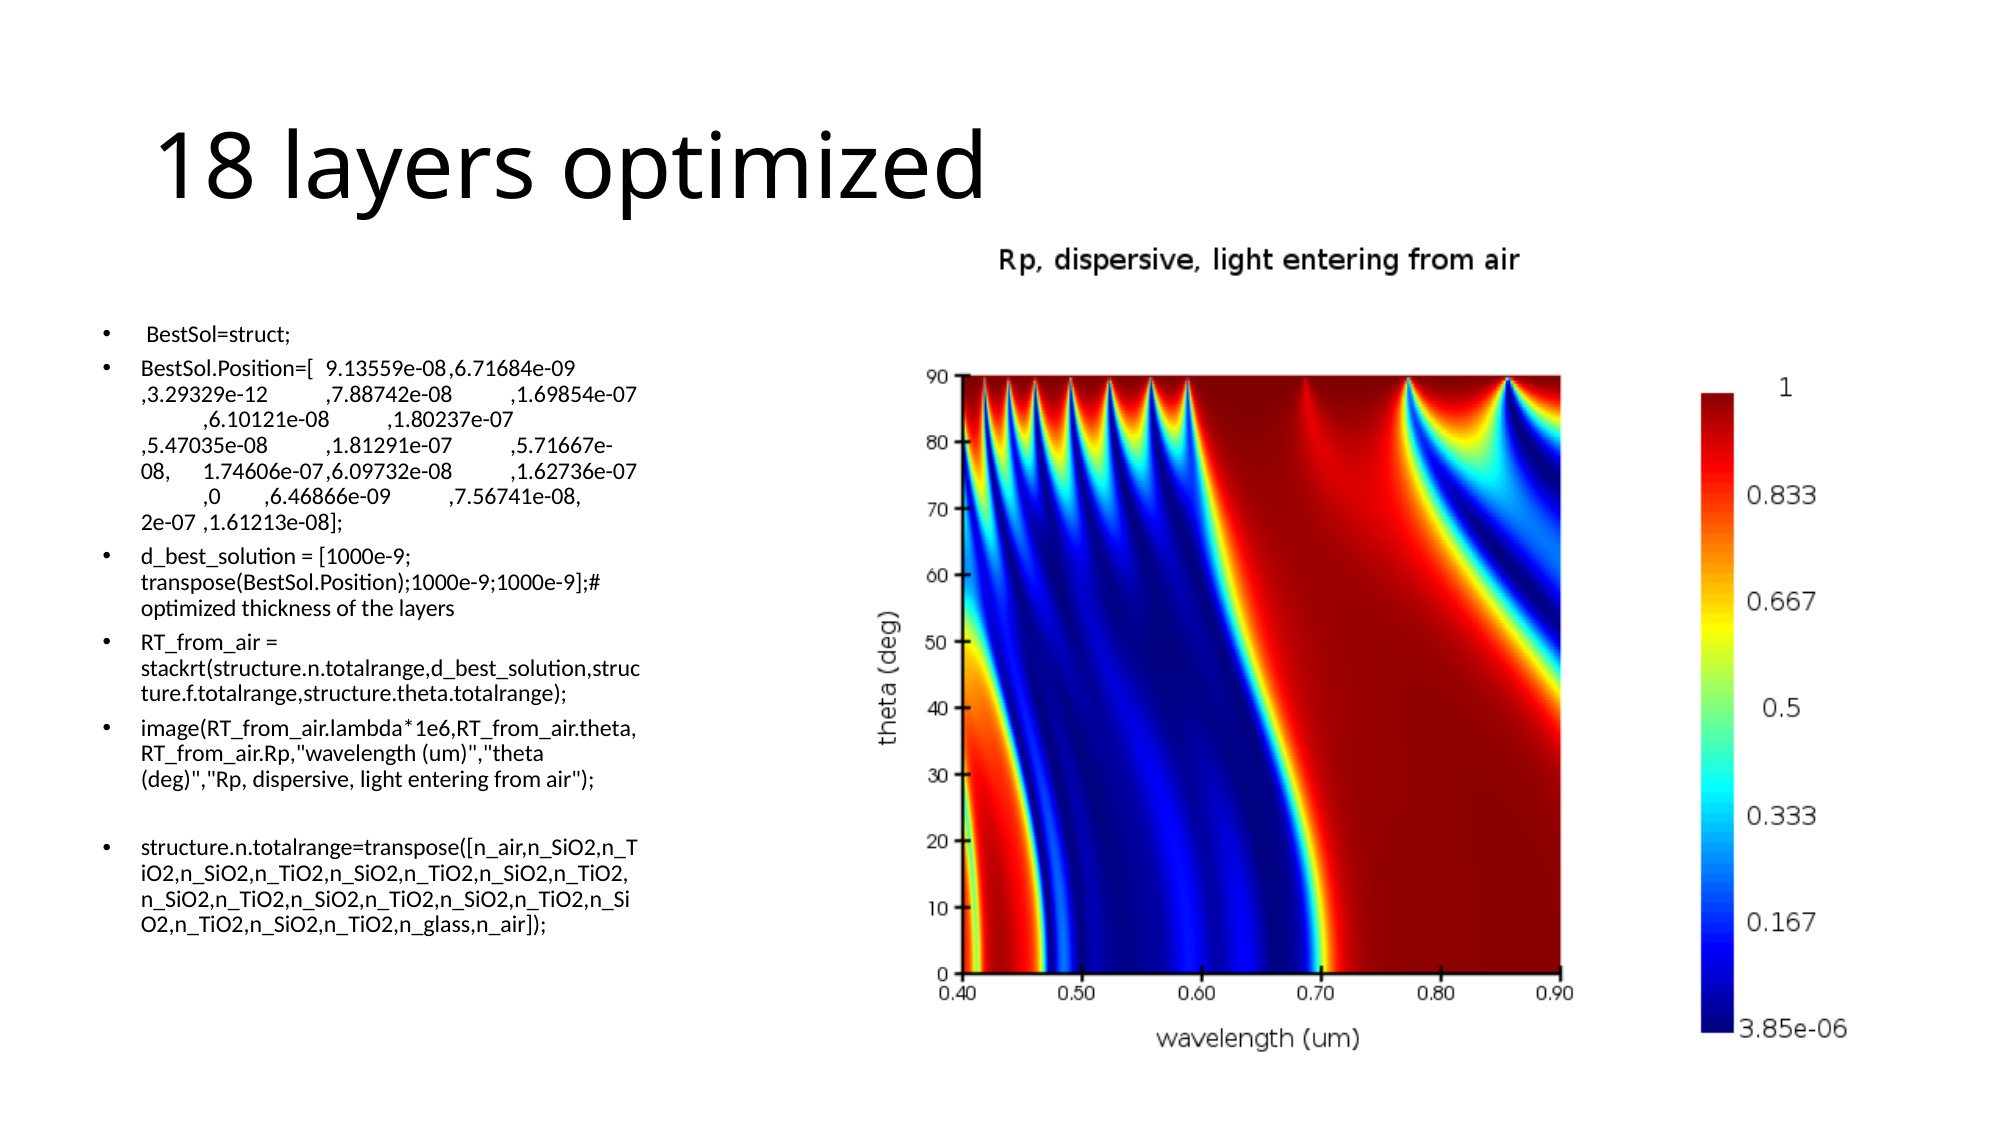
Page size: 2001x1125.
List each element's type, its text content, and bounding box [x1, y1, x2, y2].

title 18 layers optimized [137, 59, 1863, 278]
list BestSol=struct; BestSol.Position=[ 9.13559e-08 ,6.71684e-09 ,3.29329e-12 ,7.88742e-08 ,1.69854e-07 ,6.10121e-08 ,1.80237e-07 ,5.47035e-08 ,1.81291e-07 ,5.71667e-08, 1.74606e-07 ,6.09732e-08 ,1.62736e-07 ,0 ,6.46866e-09 ,7.56741e-08, 2e-07 ,1.61213e-08]; d_best_solution = [1000e-9; transpose(BestSol.Position);1000e-9;1000e-9];# optimized thickness of the layers RT_from_air = stackrt(structure.n.totalrange,d_best_solution,structure.f.totalrange,structure.theta.totalrange); image(RT_from_air.lambda*1e6,RT_from_air.theta,RT_from_air.Rp,"wavelength (um)","theta (deg)","Rp, dispersive, light entering from air"); structure.n.totalrange=transpose([n_air,n_SiO2,n_TiO2,n_SiO2,n_TiO2,n_SiO2,n_TiO2,n_SiO2,n_TiO2,n_SiO2,n_TiO2,n_SiO2,n_TiO2,n_SiO2,n_TiO2,n_SiO2,n_TiO2,n_SiO2,n_TiO2,n_glass,n_air]); [87, 314, 656, 1029]
picture [846, 240, 1878, 1066]
